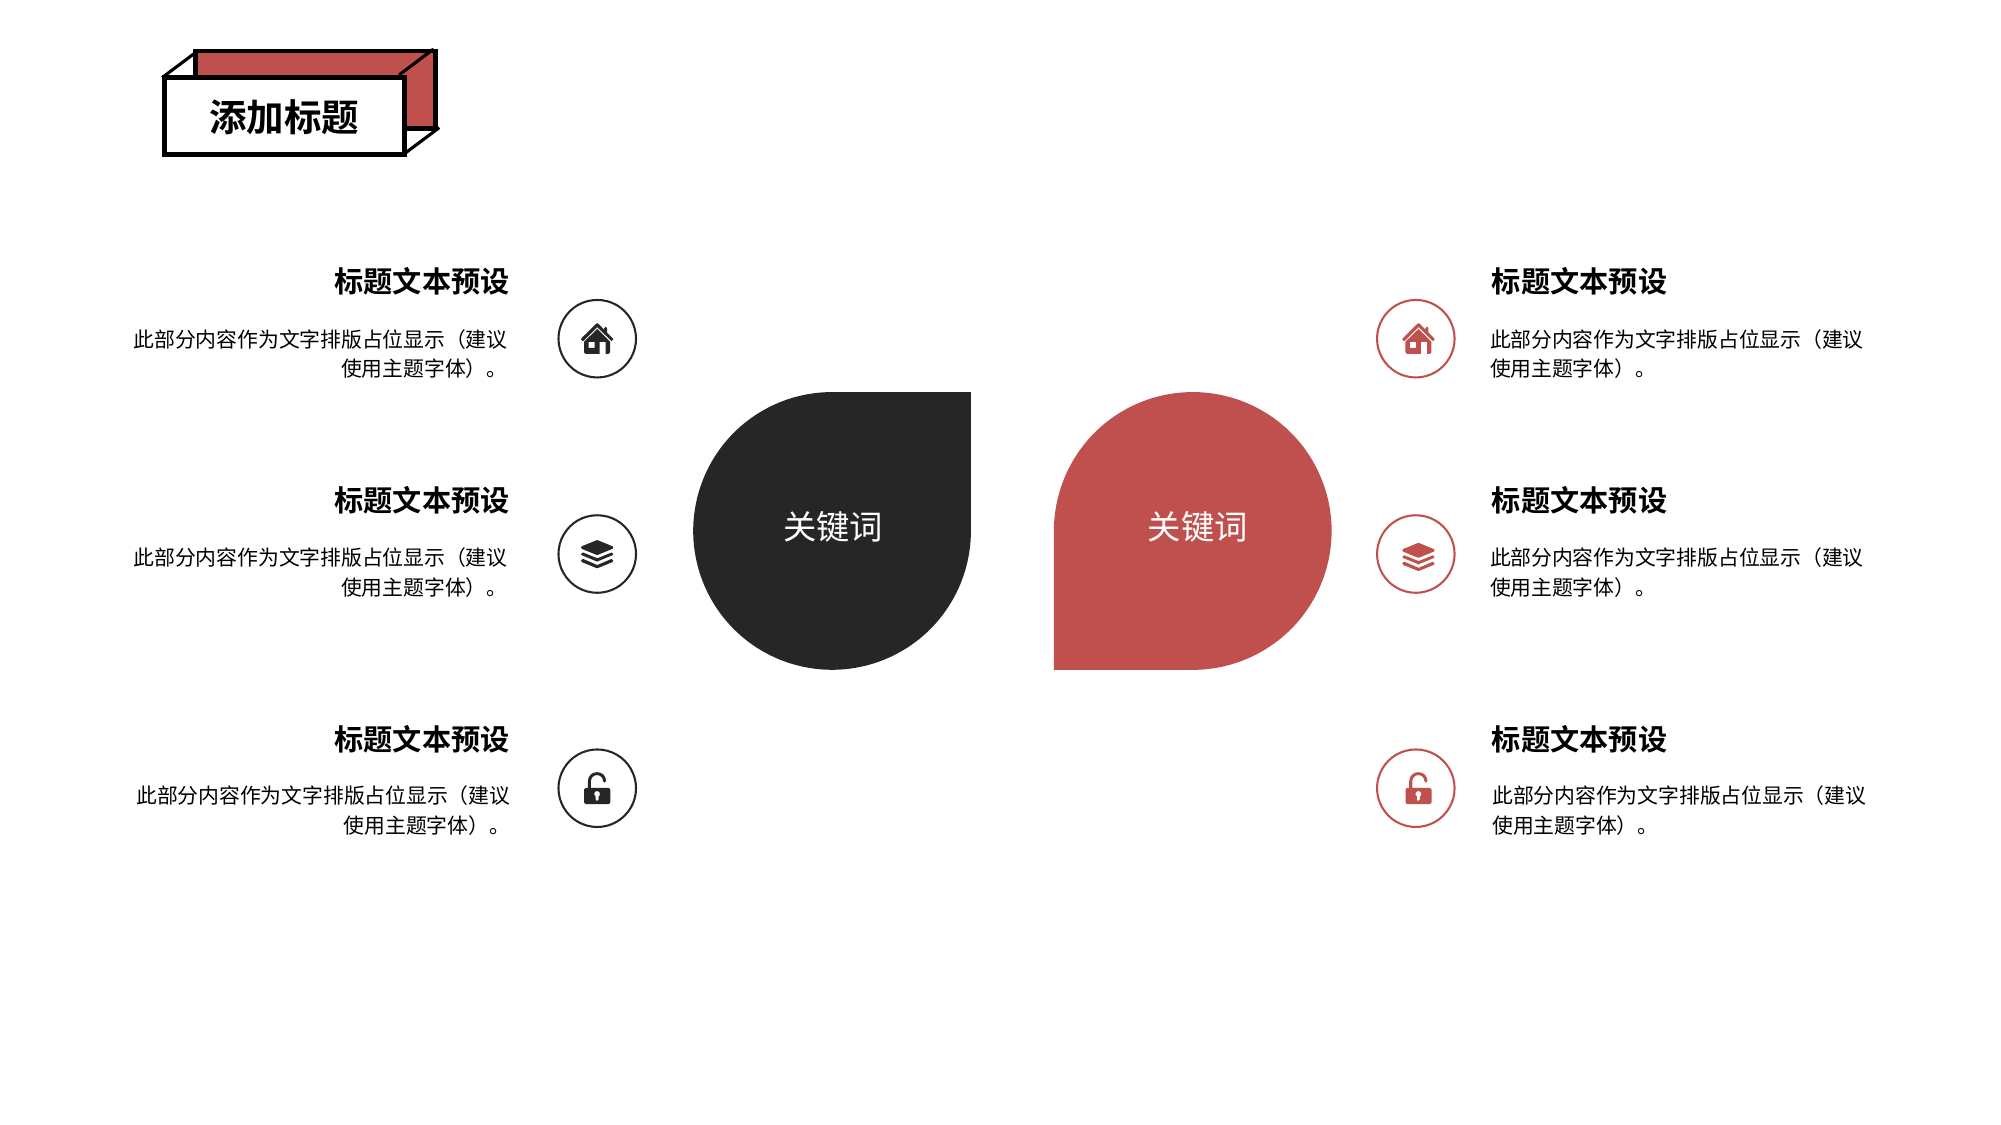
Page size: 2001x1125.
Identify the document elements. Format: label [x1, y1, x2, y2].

text_box [107, 256, 1893, 869]
text_box [162, 48, 440, 155]
